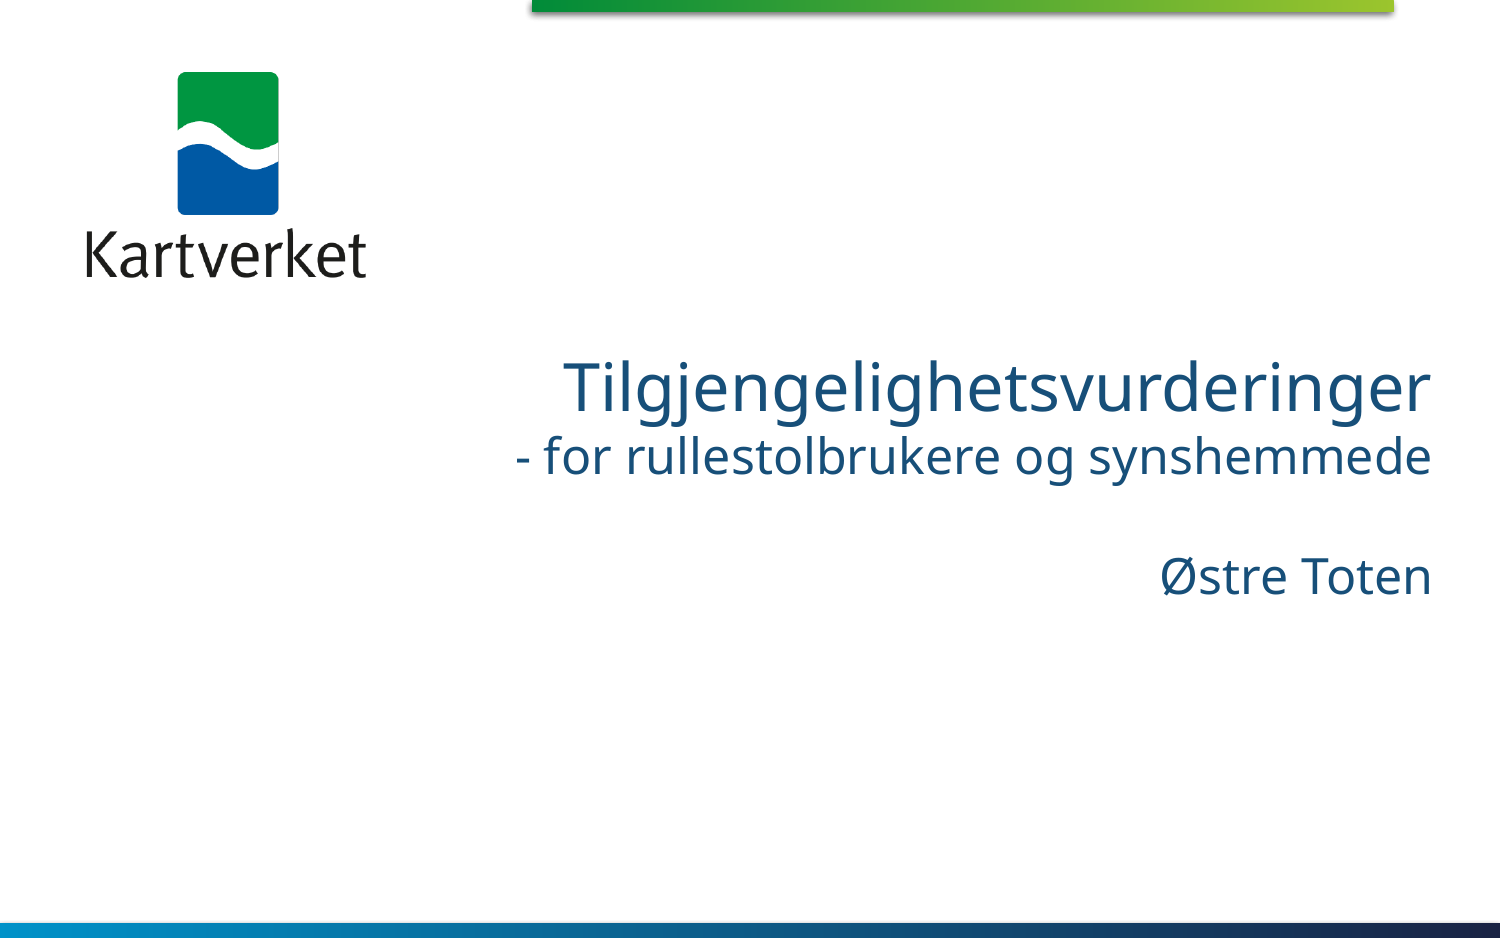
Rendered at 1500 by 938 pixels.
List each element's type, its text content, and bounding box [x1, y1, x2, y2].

text_box Tilgjengelighetsvurderinger - for rullestolbrukere og synshemmede Østre Toten [66, 337, 1449, 613]
